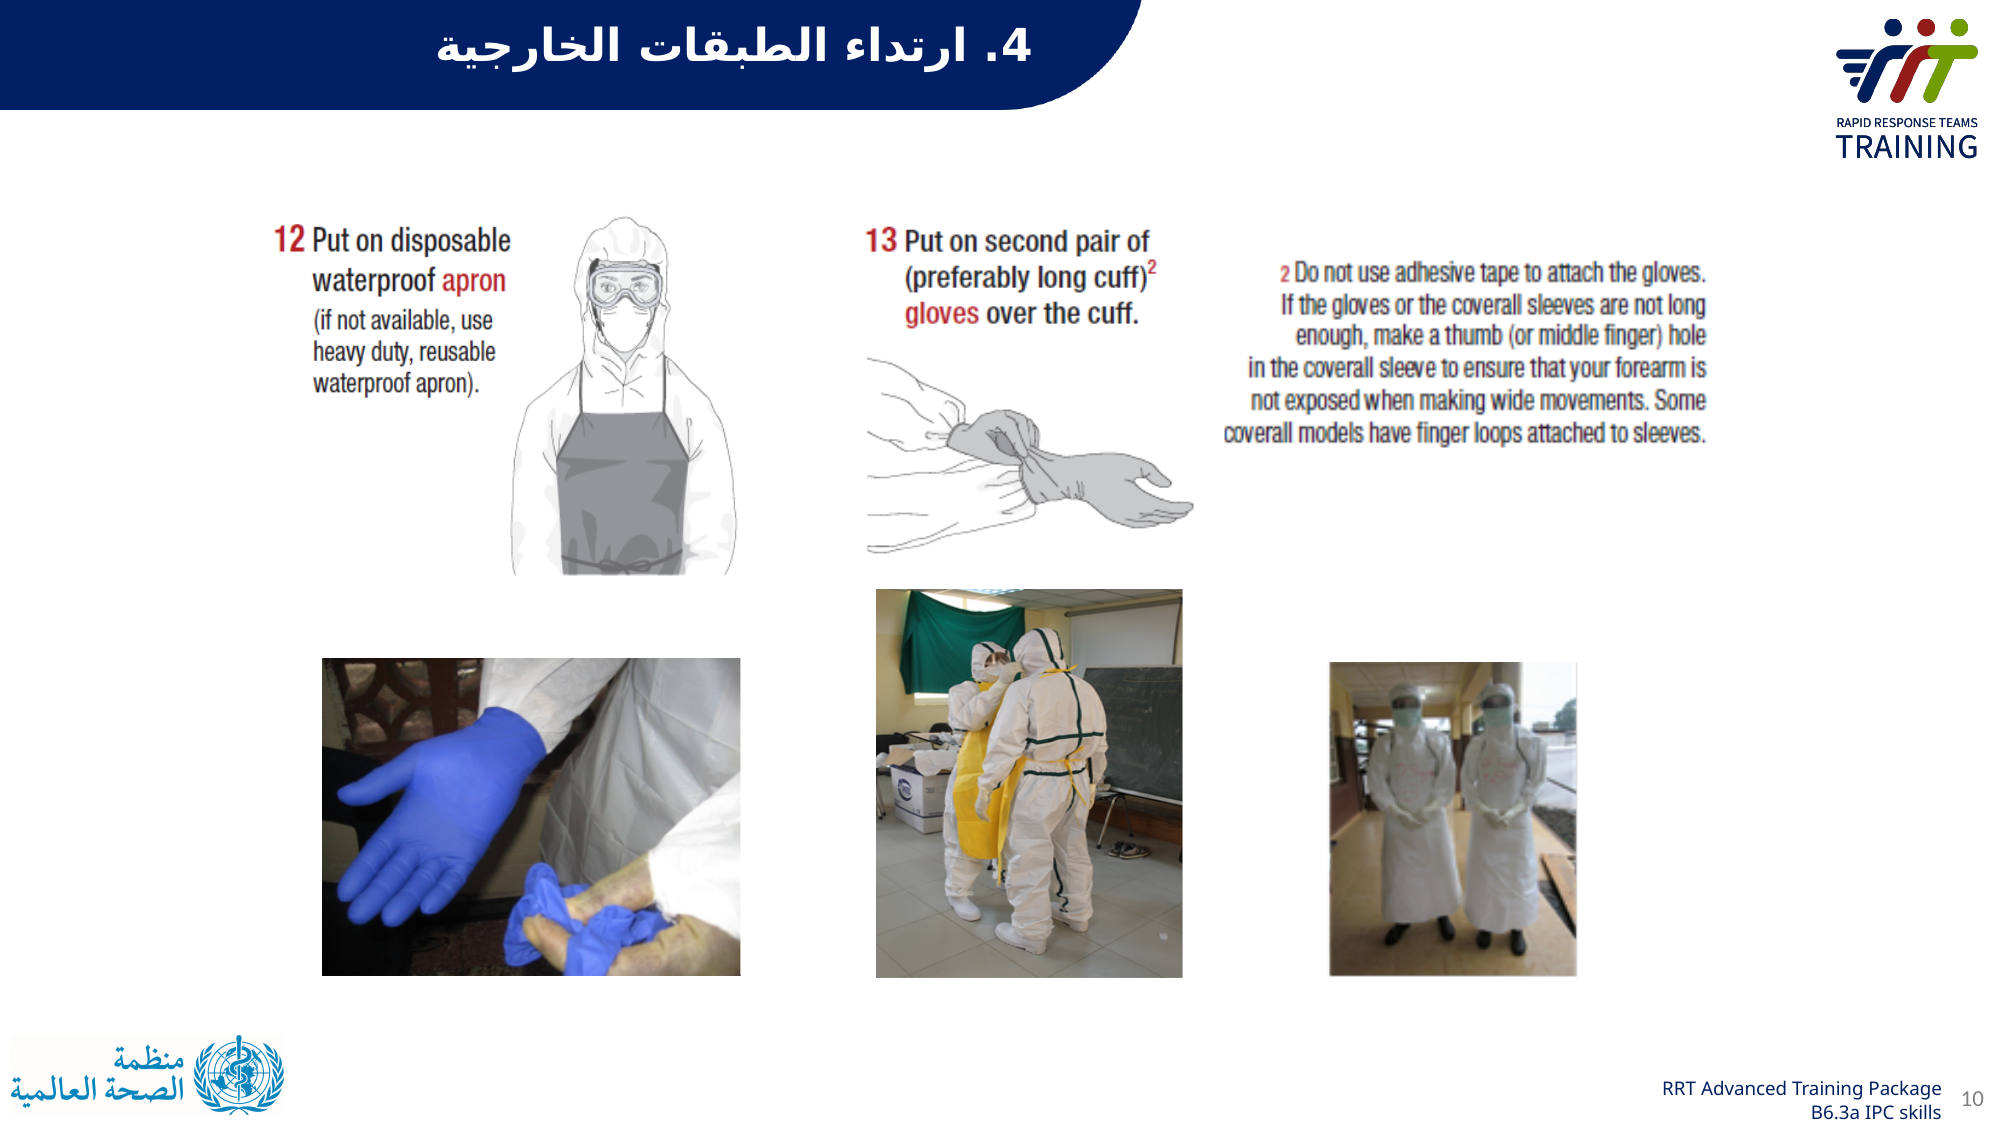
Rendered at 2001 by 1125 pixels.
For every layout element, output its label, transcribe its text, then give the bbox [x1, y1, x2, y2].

picture [254, 207, 753, 592]
picture [241, 1050, 247, 1059]
picture [11, 1035, 284, 1115]
text_box 4. ارتداء الطبقات الخارجية [22, 15, 1041, 79]
picture [1224, 253, 1724, 474]
picture [0, 0, 1146, 110]
picture [1306, 662, 1603, 979]
picture [321, 658, 742, 976]
picture [1835, 19, 1978, 167]
picture [876, 589, 1184, 979]
picture [843, 205, 1216, 563]
